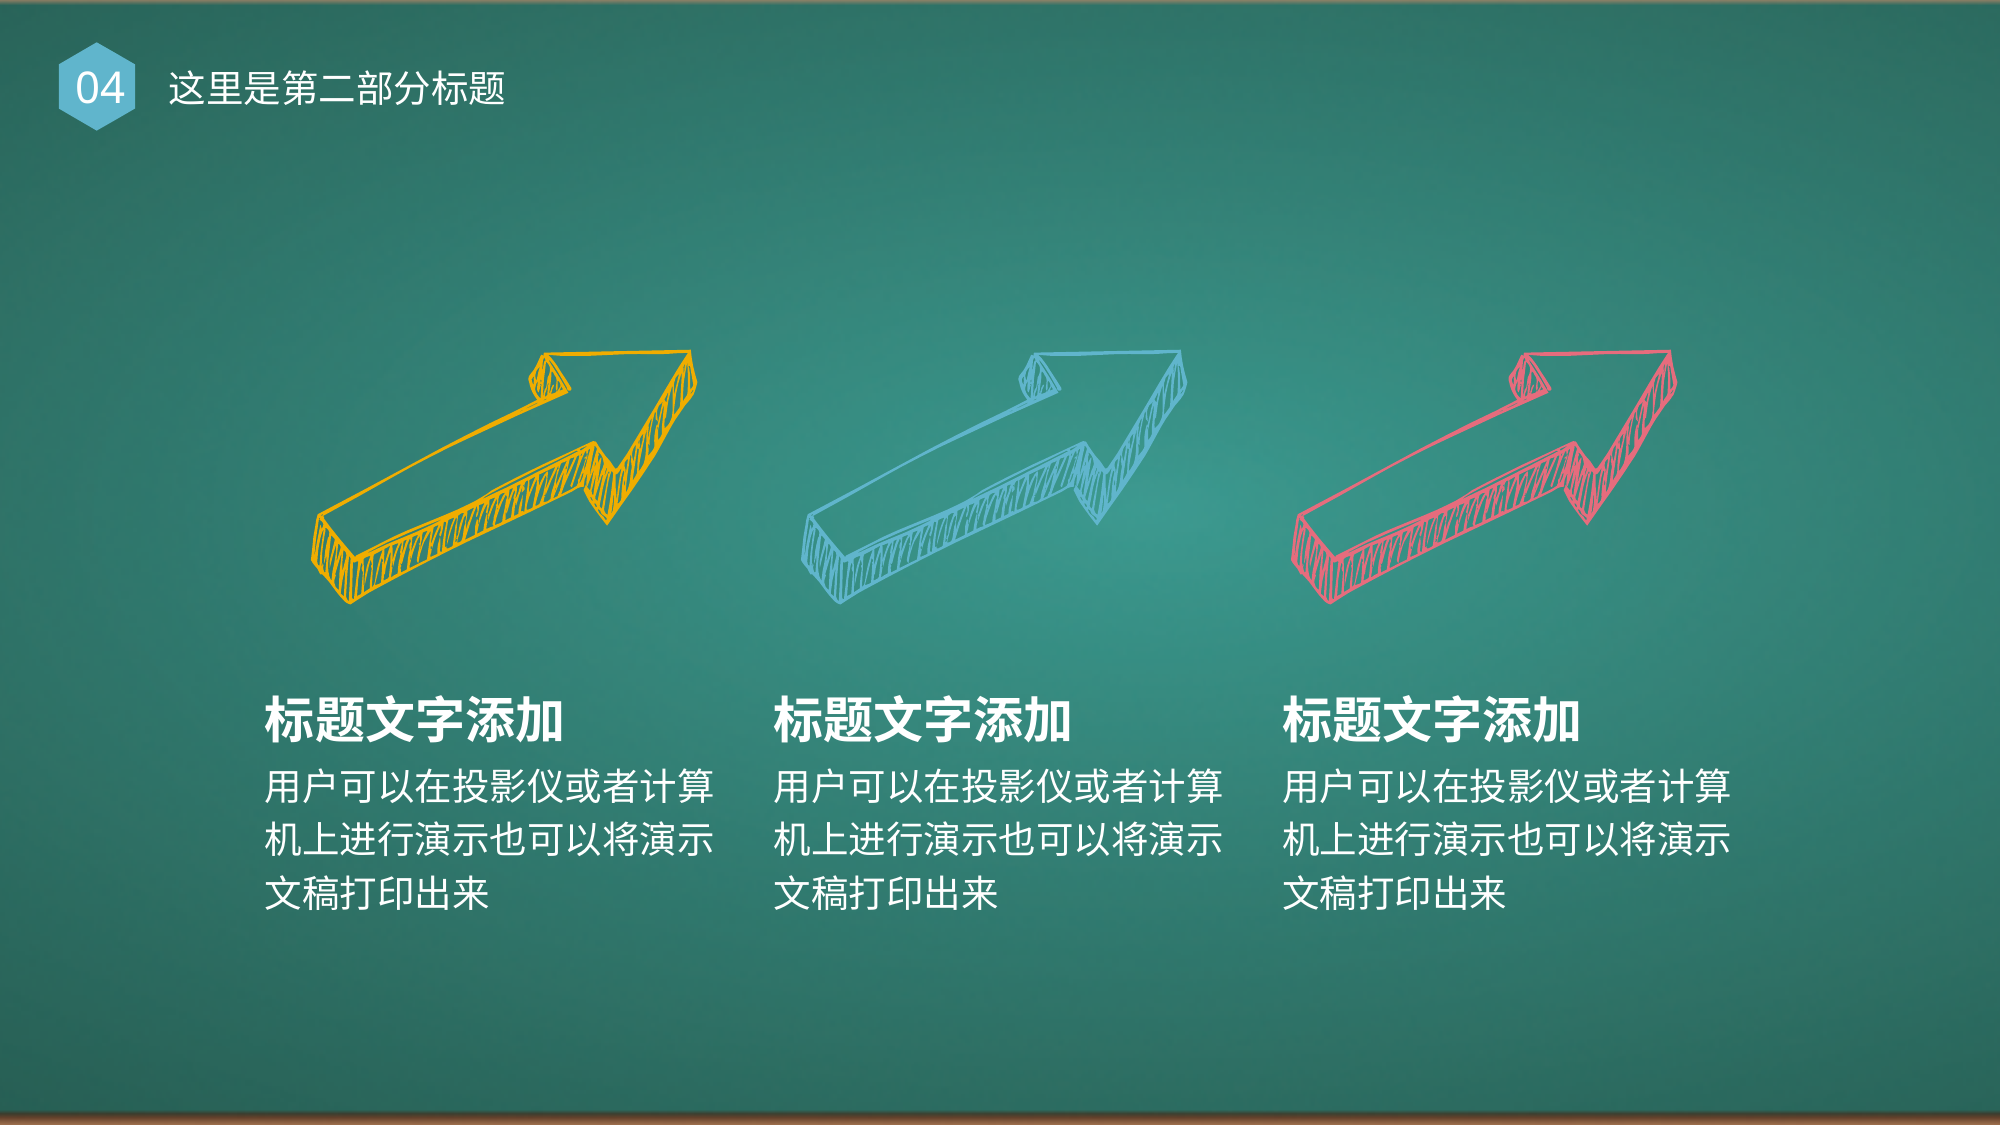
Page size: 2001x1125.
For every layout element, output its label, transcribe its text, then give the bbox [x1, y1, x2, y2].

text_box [758, 669, 1246, 871]
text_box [250, 669, 737, 871]
picture [0, 0, 2000, 1125]
text_box [78, 120, 116, 131]
text_box 这里是第二部分标题 [148, 54, 654, 120]
text_box [310, 349, 698, 605]
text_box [1267, 669, 1754, 871]
text_box [79, 42, 114, 52]
text_box [1291, 349, 1678, 605]
text_box 04 [60, 52, 153, 120]
text_box [800, 349, 1188, 605]
